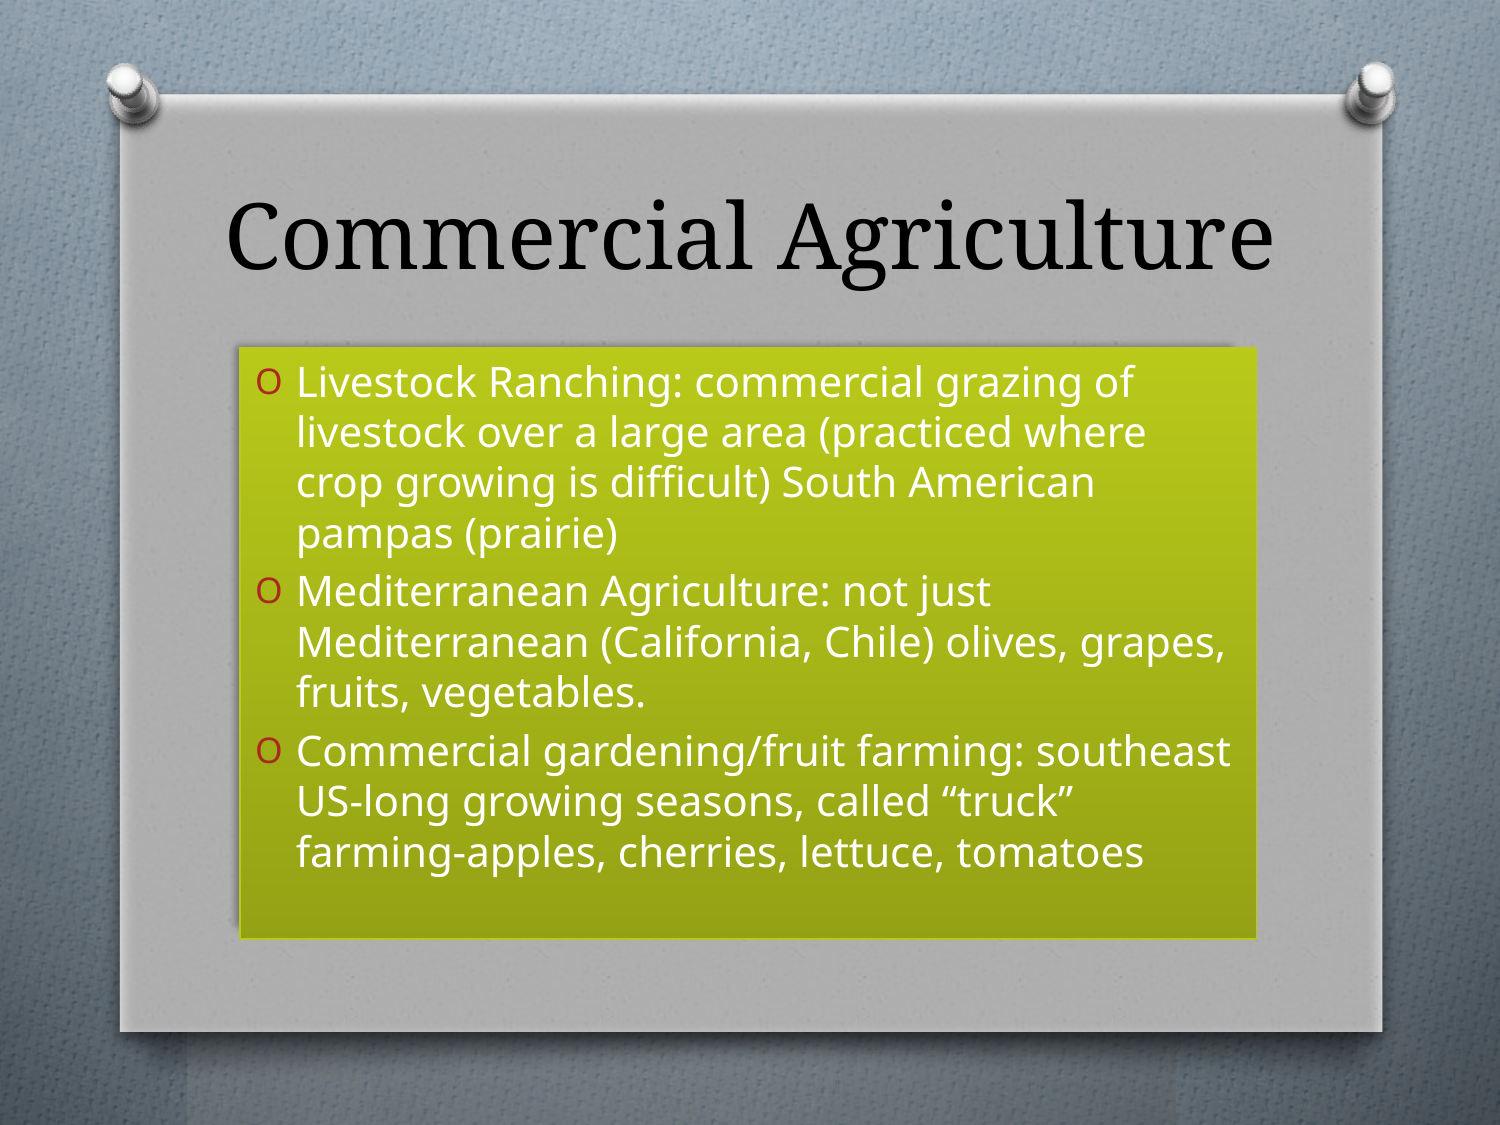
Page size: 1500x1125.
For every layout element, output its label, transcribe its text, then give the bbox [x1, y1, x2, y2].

picture [1317, 35, 1439, 156]
picture [75, 29, 198, 153]
list Livestock Ranching: commercial grazing of livestock over a large area (practiced where crop growing is difficult) South American pampas (prairie) Mediterranean Agriculture: not just Mediterranean (California, Chile) olives, grapes, fruits, vegetables. Commercial gardening/fruit farming: southeast US-long growing seasons, called “truck” farming-apples, cherries, lettuce, tomatoes [239, 347, 1257, 940]
title Commercial Agriculture [179, 134, 1323, 332]
